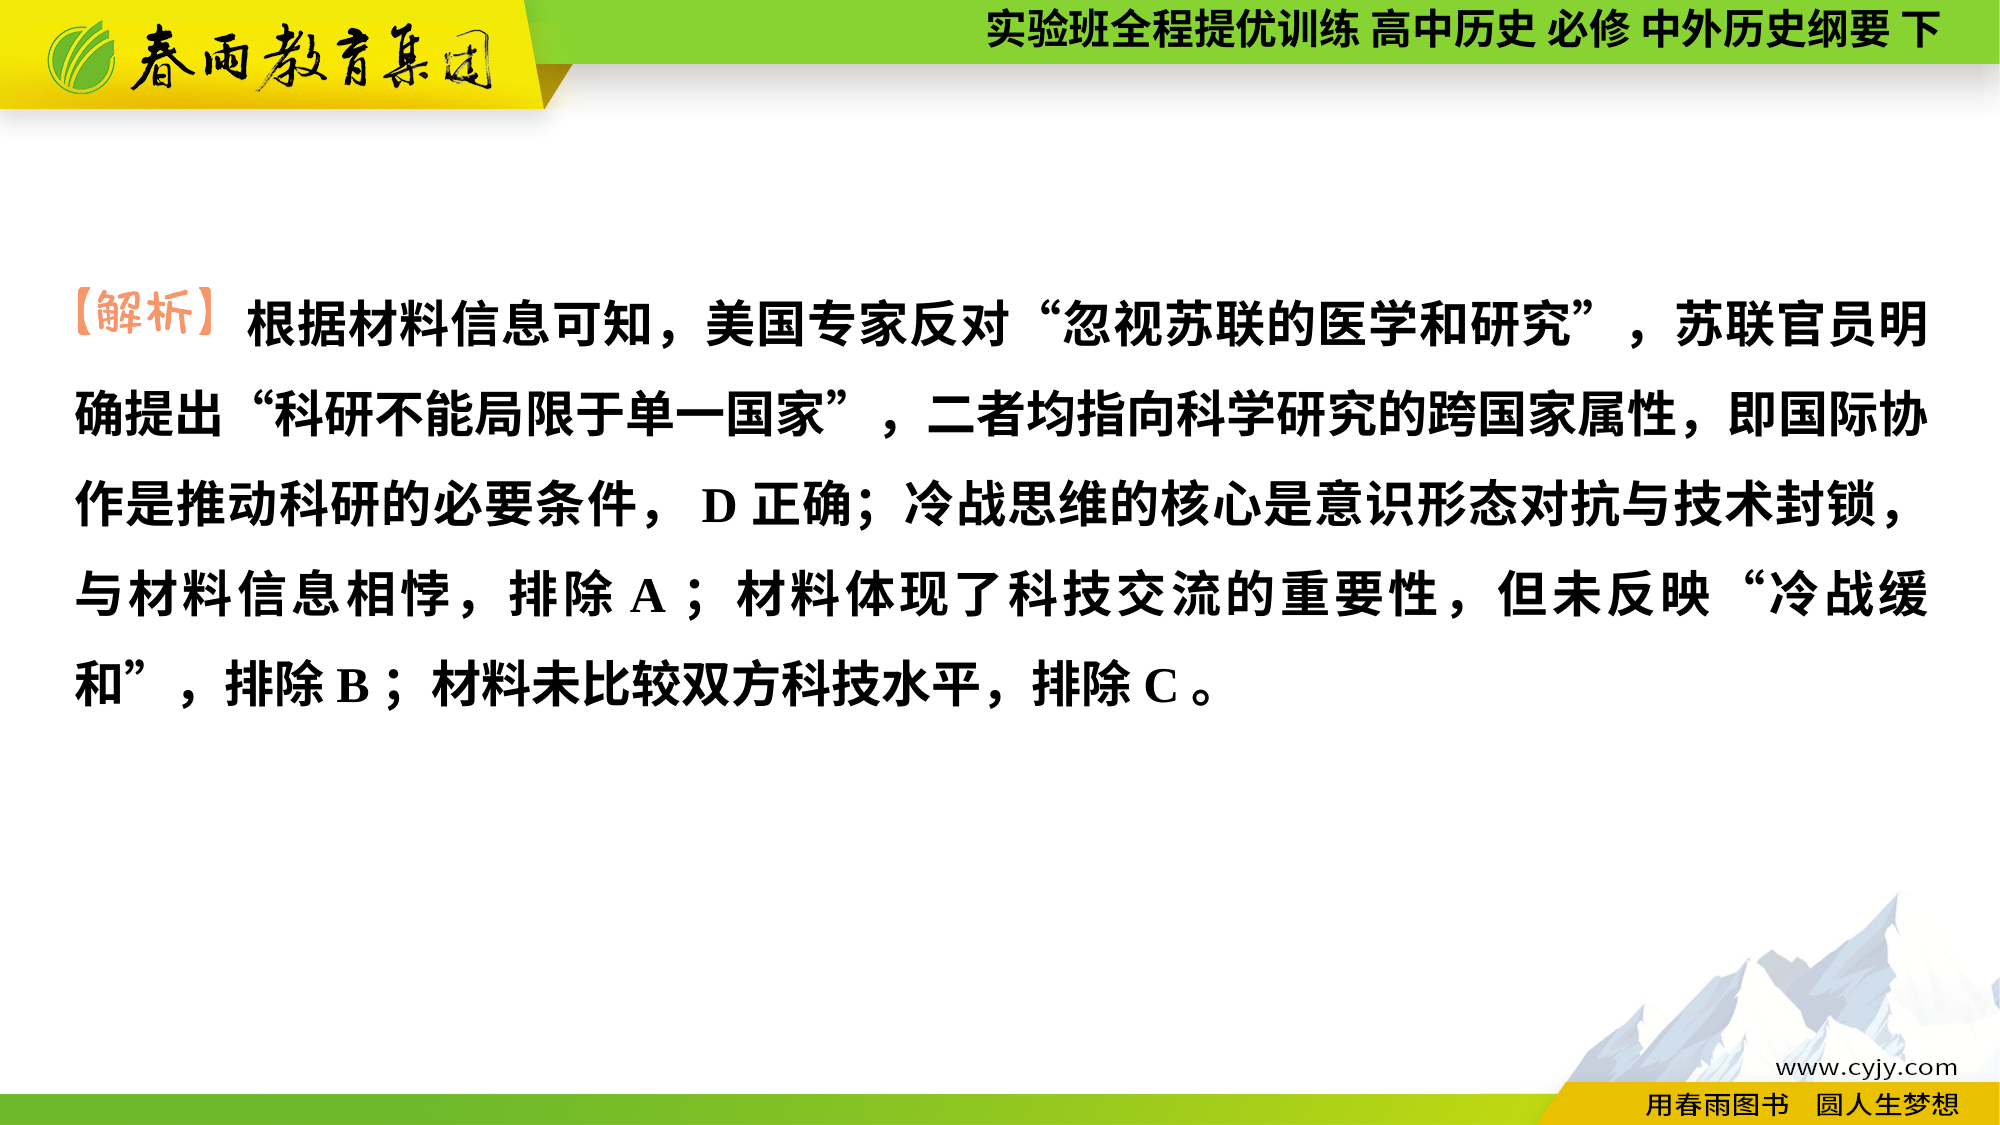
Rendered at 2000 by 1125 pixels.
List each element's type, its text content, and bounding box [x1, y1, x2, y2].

list 根据材料信息可知，美国专家反对“忽视苏联的医学和研究”，苏联官员明确提出“科研不能局限于单一国家”，二者均指向科学研究的跨国家属性，即国际协作是推动科研的必要条件，D正确；冷战思维的核心是意识形态对抗与技术封锁，与材料信息相悖，排除A；材料体现了科技交流的重要性，但未反映“冷战缓和”，排除B；材料未比较双方科技水平，排除C。 [59, 255, 1944, 714]
picture [0, 0, 2000, 1125]
